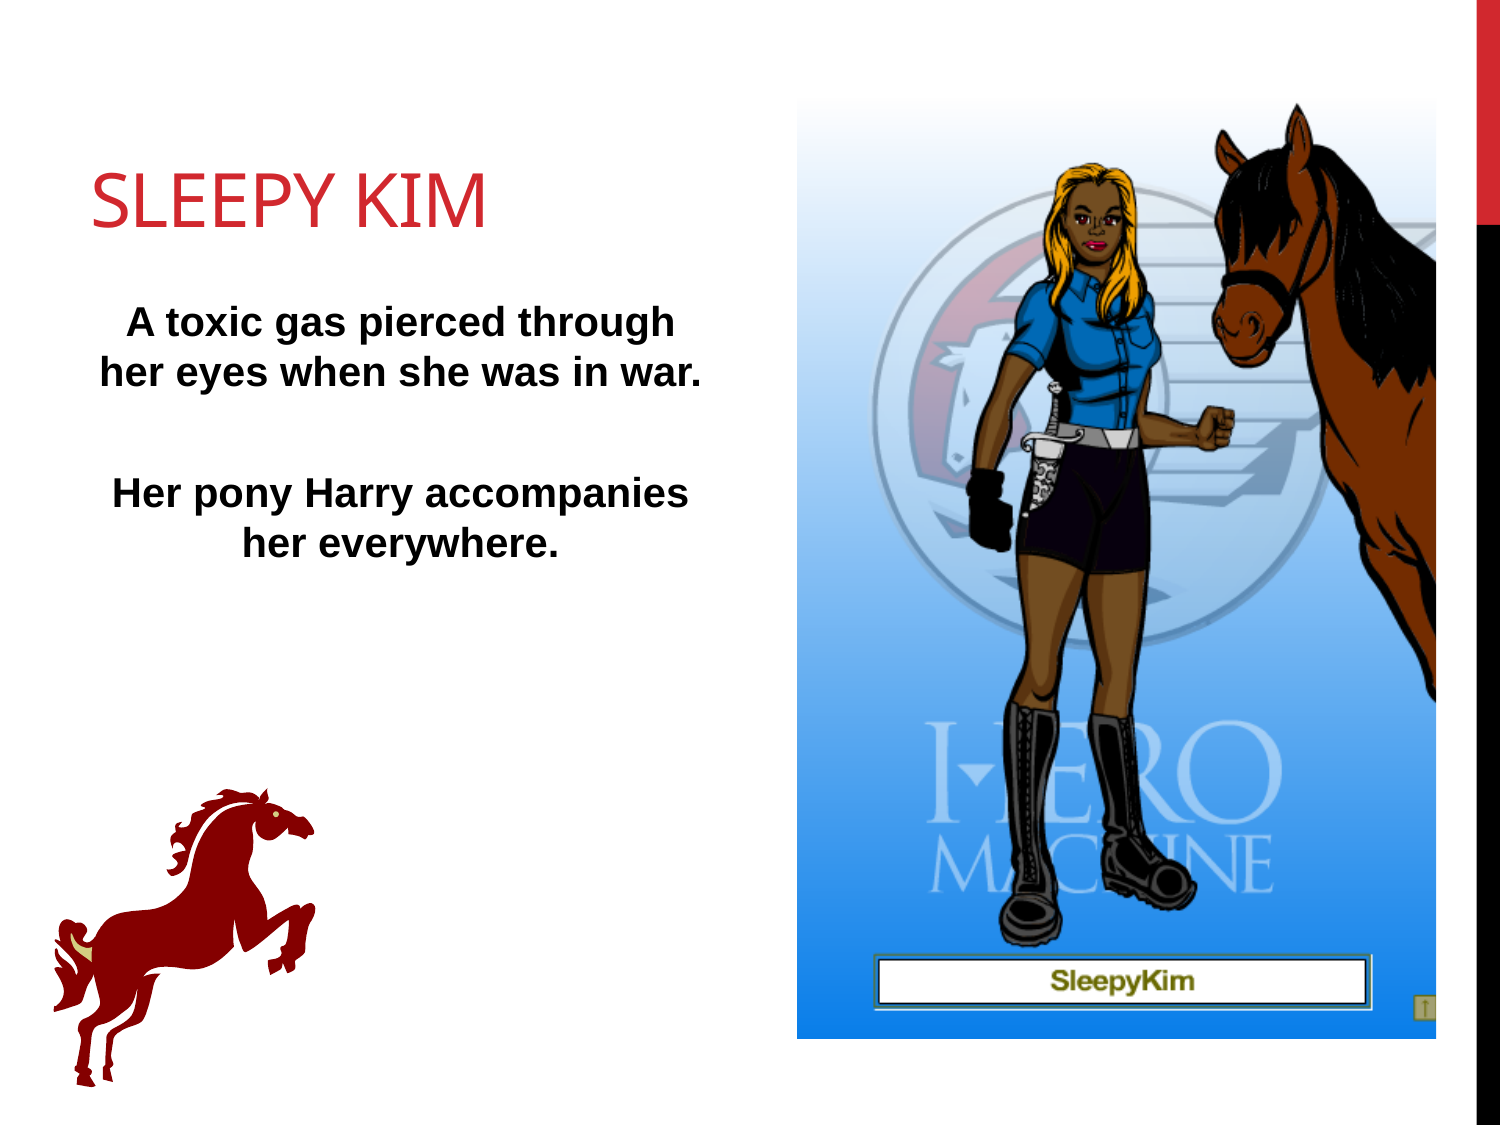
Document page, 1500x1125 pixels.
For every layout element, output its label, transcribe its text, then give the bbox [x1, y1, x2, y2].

picture [796, 85, 1437, 1040]
picture [52, 786, 319, 1088]
list A toxic gas pierced through her eyes when she was in war. Her pony Harry accompanies her everywhere. [75, 287, 727, 1005]
title Sleepy KIM [75, 25, 1025, 250]
